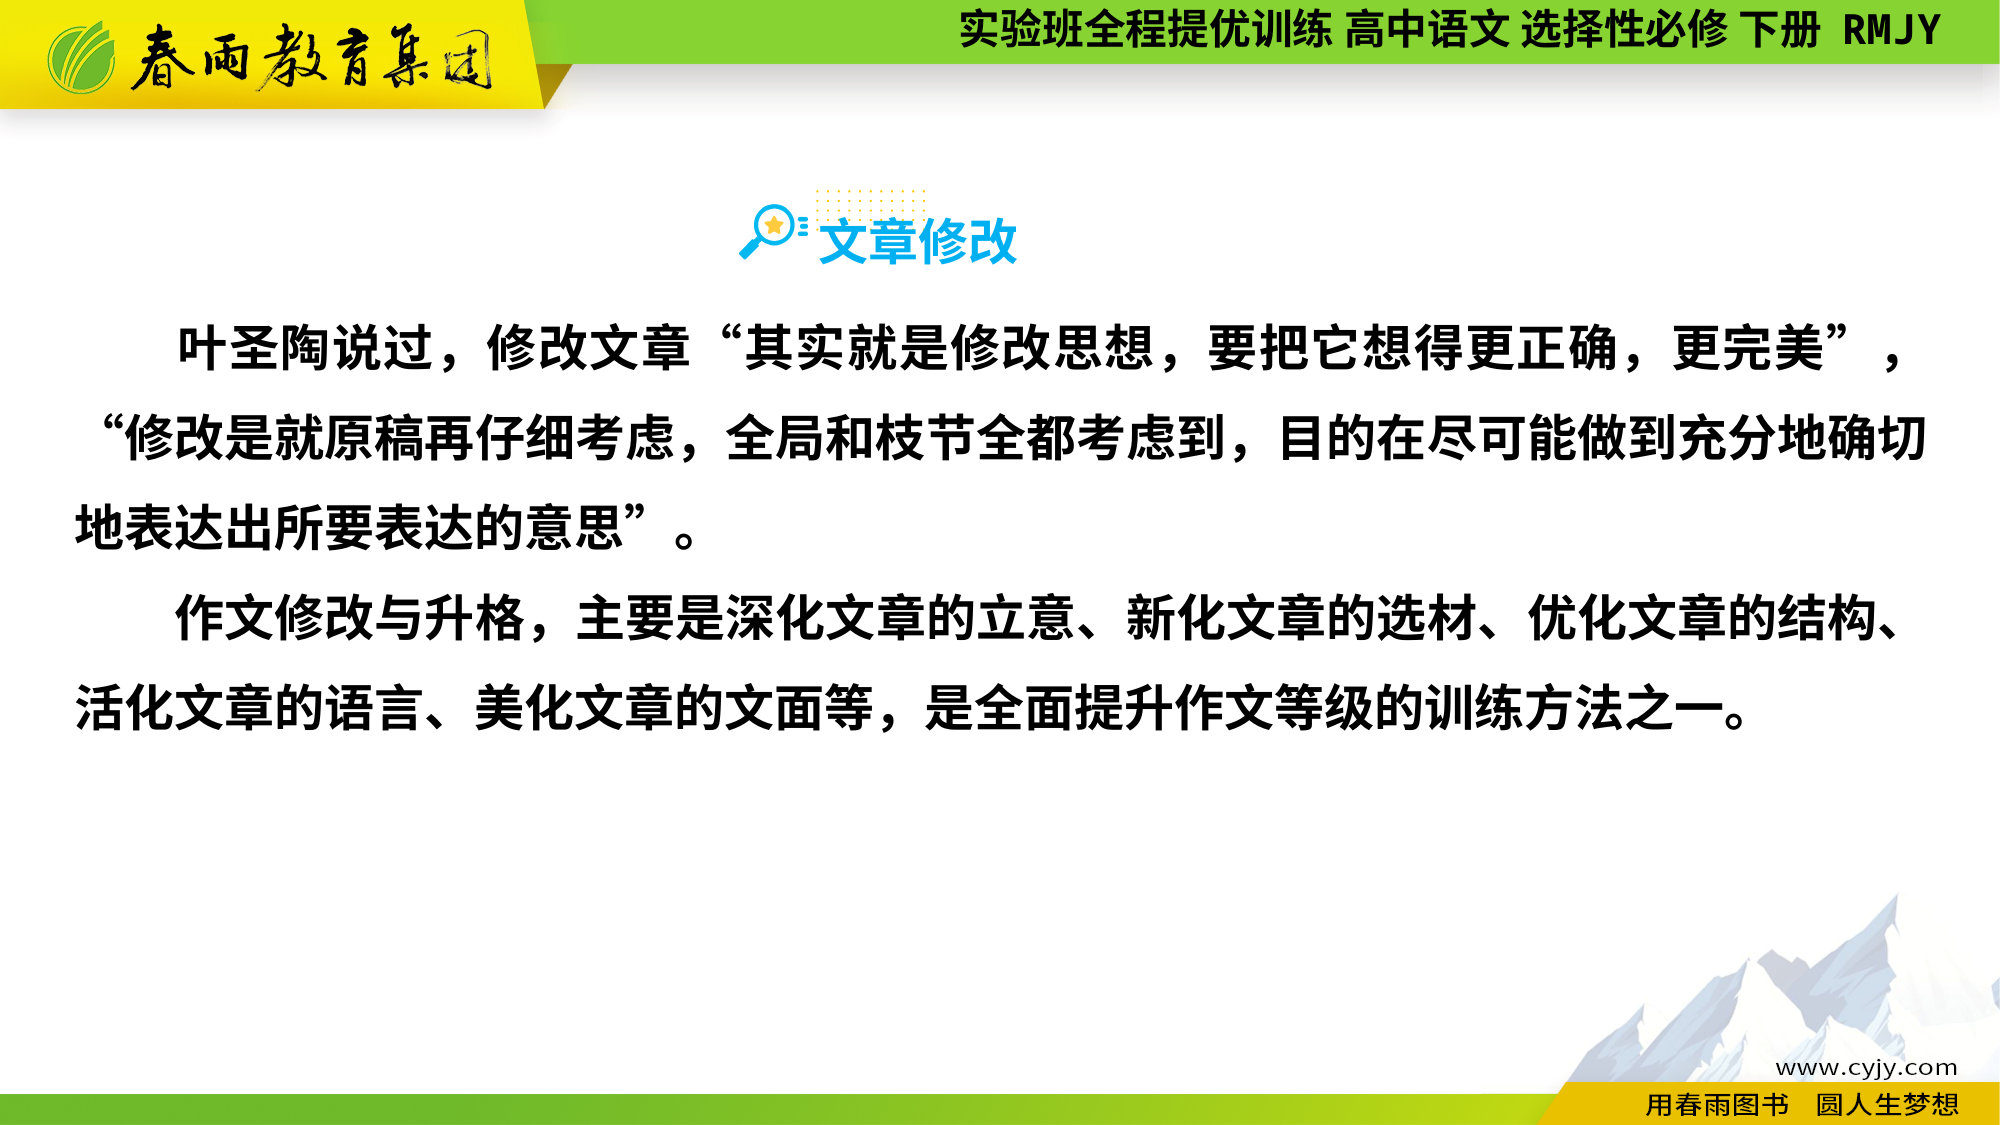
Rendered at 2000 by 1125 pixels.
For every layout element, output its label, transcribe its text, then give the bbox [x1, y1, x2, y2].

picture [0, 0, 2000, 1125]
list 叶圣陶说过，修改文章“其实就是修改思想，要把它想得更正确，更完美”，“修改是就原稿再仔细考虑，全局和枝节全都考虑到，目的在尽可能做到充分地确切地表达出所要表达的意思”。 作文修改与升格，主要是深化文章的立意、新化文章的选材、优化文章的结构、活化文章的语言、美化文章的文面等，是全面提升作文等级的训练方法之一。 [59, 278, 1944, 749]
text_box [736, 172, 1036, 268]
